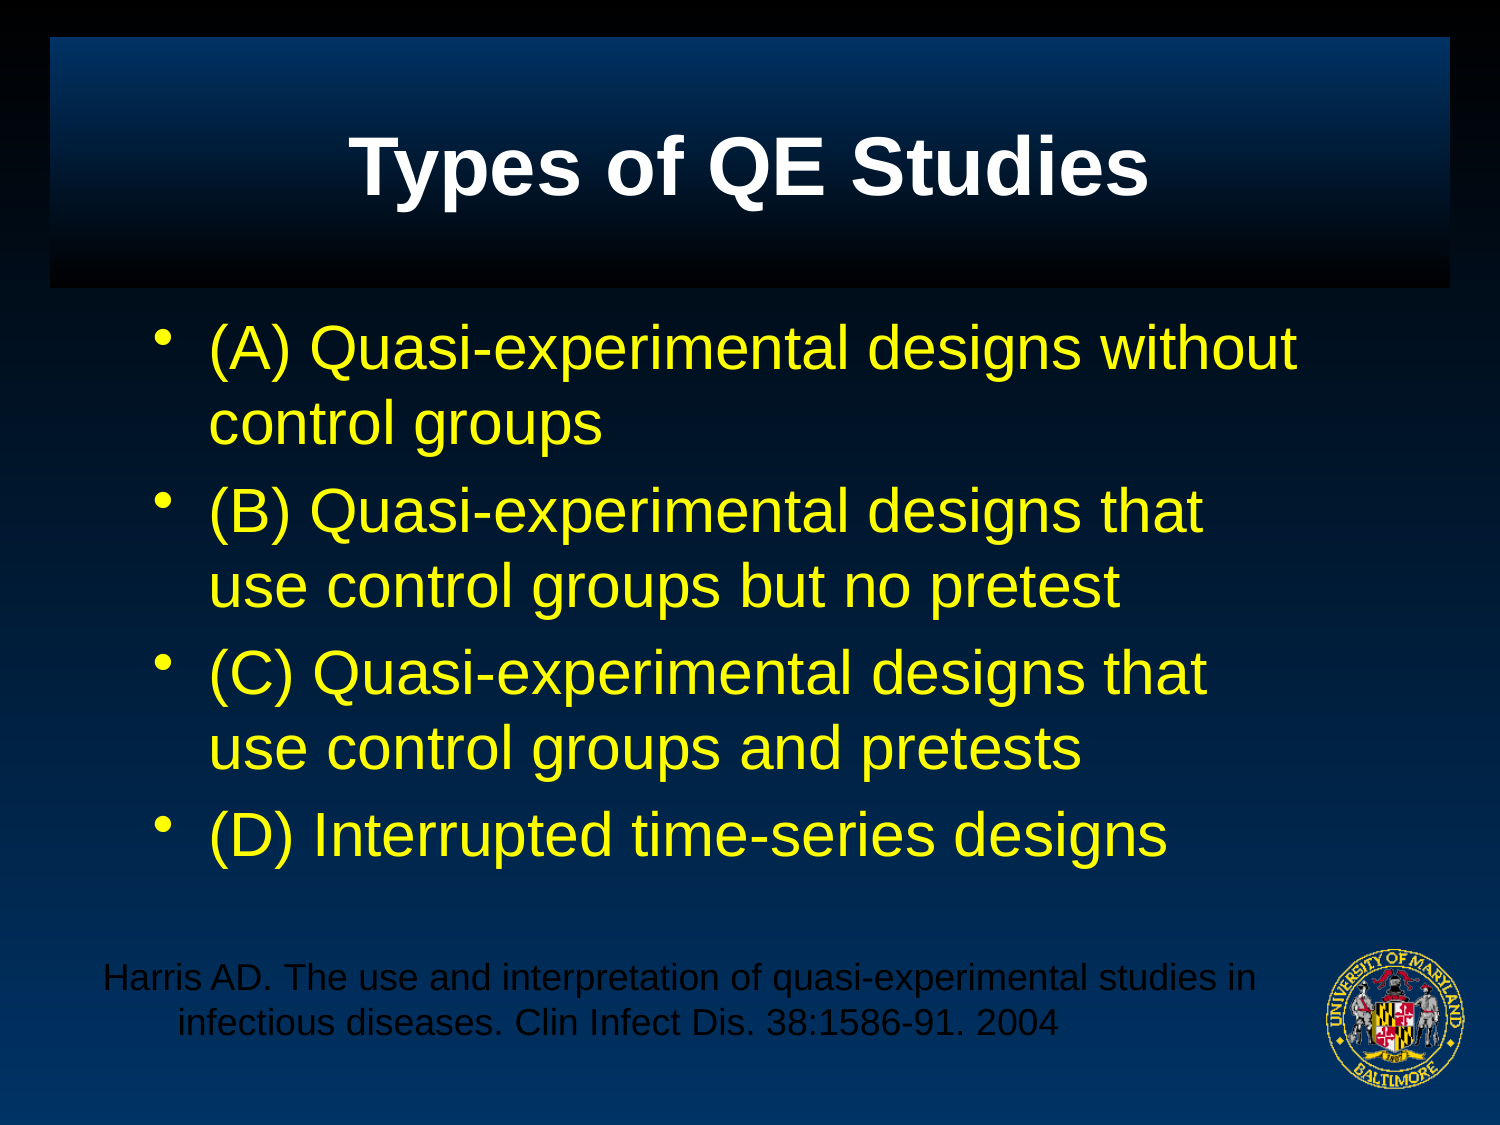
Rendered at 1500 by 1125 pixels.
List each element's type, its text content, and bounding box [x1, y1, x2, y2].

text_box Harris AD. The use and interpretation of quasi-experimental studies in infectious diseases. Clin Infect Dis. 38:1586-91. 2004 [87, 945, 1276, 1051]
picture [1325, 949, 1468, 1108]
list (A) Quasi-experimental designs without control groups (B) Quasi-experimental designs that use control groups but no pretest (C) Quasi-experimental designs that use control groups and pretests (D) Interrupted time-series designs [137, 299, 1338, 1063]
title Types of QE Studies [49, 37, 1451, 288]
